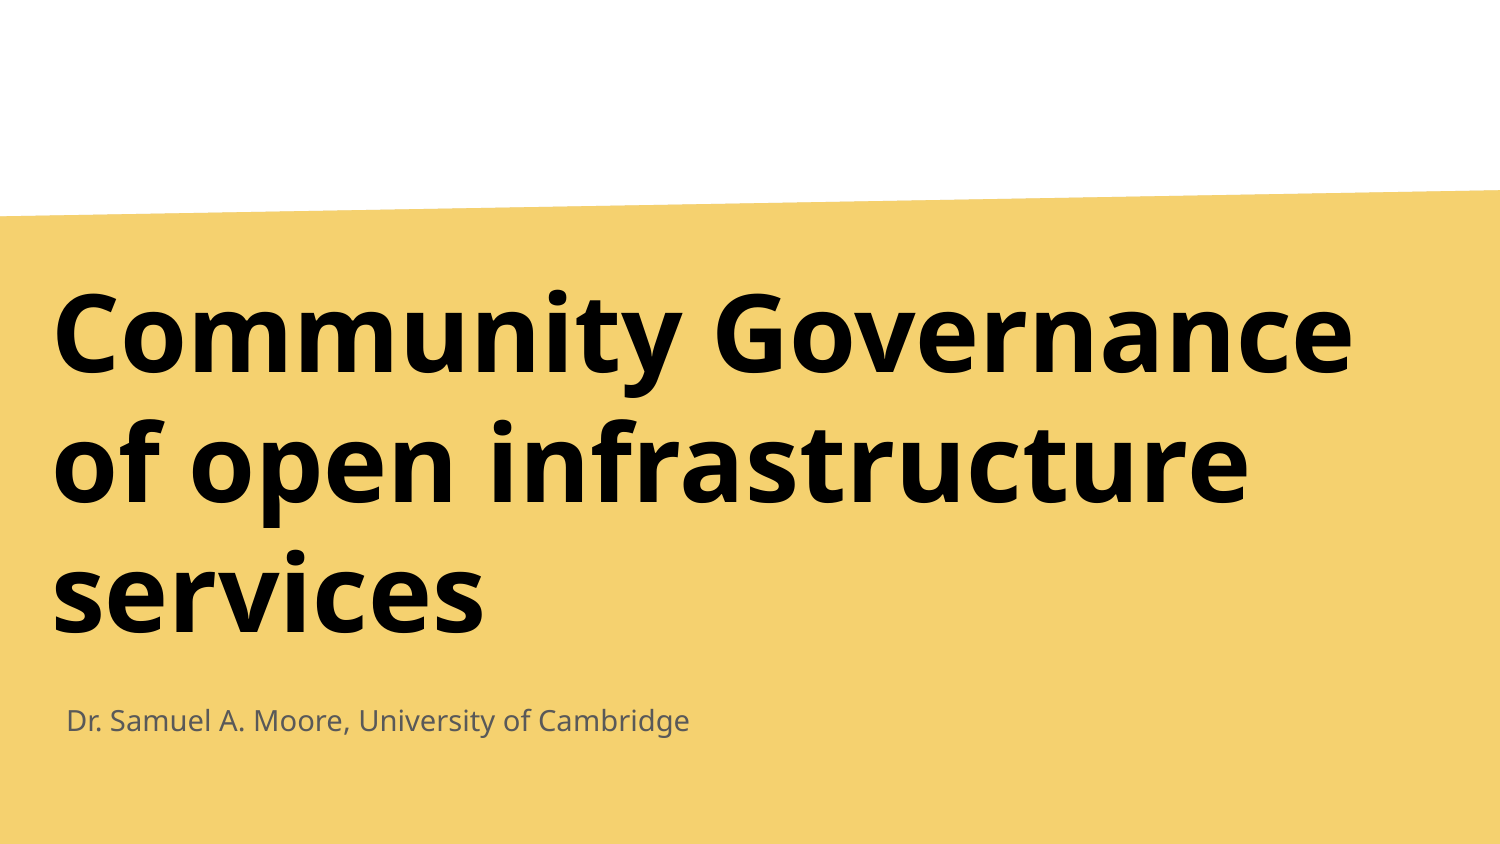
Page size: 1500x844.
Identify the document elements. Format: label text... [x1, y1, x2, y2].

subtitle Dr. Samuel A. Moore, University of Cambridge [51, 686, 1272, 765]
text_box [0, 0, 1500, 217]
title Community Governance of open infrastructure services [36, 249, 1464, 595]
